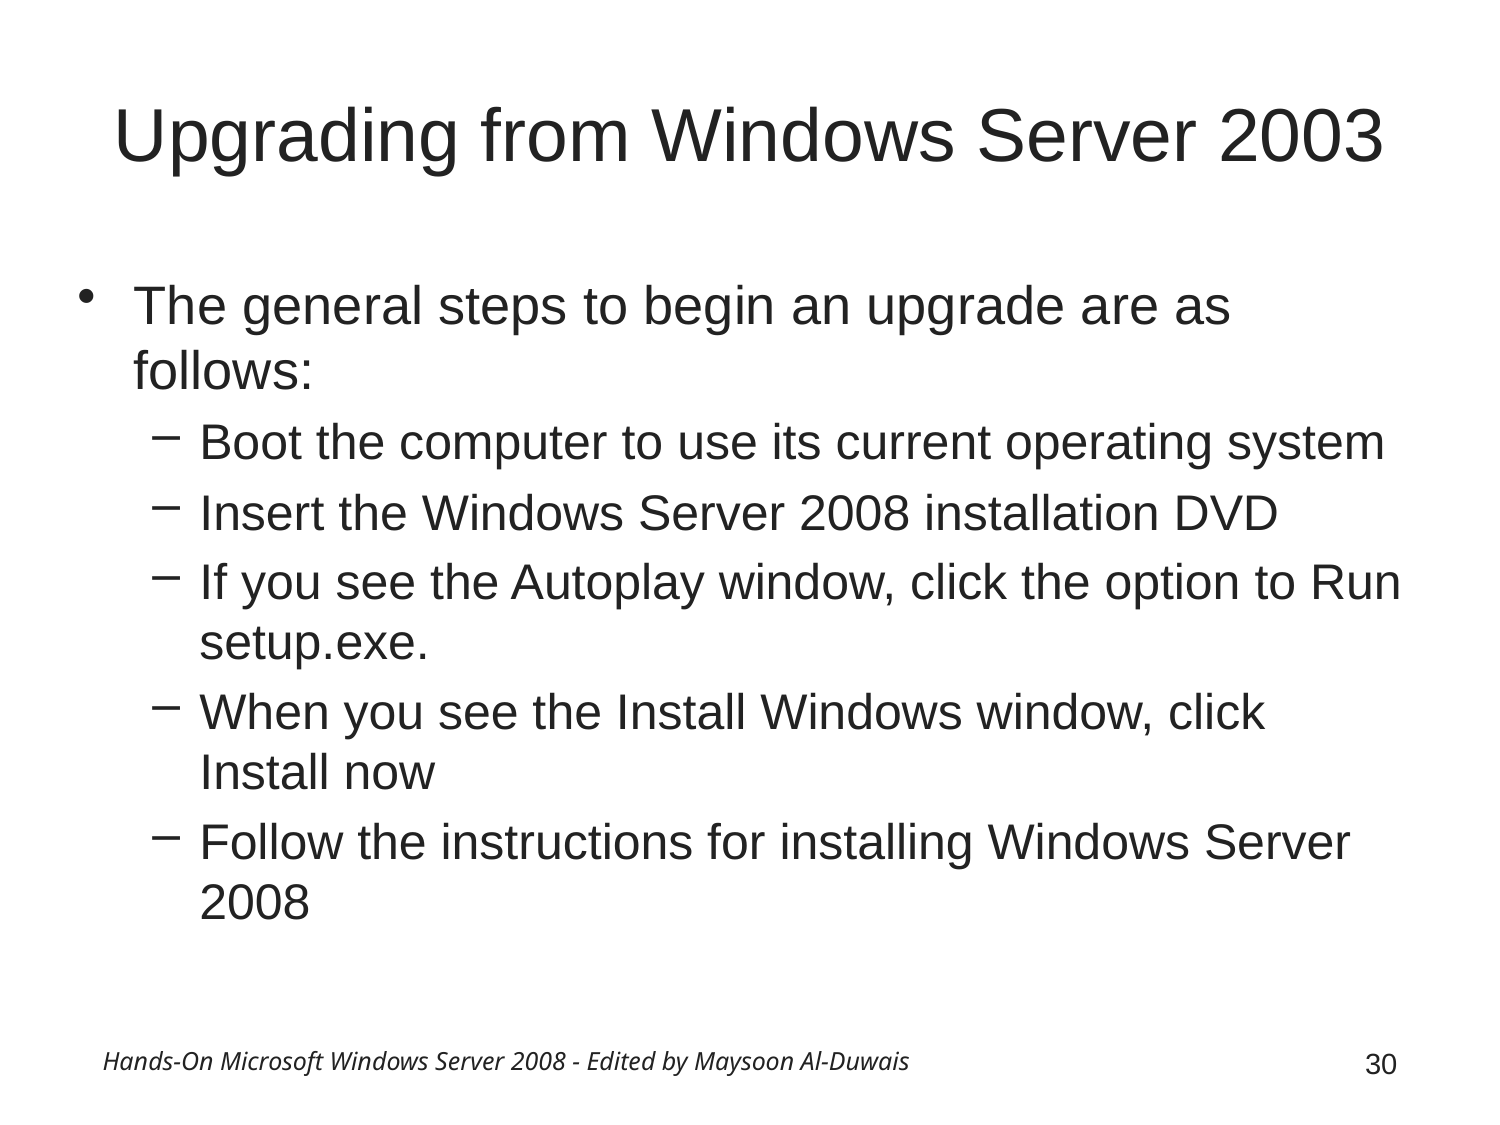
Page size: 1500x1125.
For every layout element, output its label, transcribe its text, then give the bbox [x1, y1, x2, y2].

title Upgrading from Windows Server 2003 [87, 37, 1413, 226]
footer Hands-On Microsoft Windows Server 2008 - Edited by Maysoon Al-Duwais [87, 1037, 1074, 1101]
list The general steps to begin an upgrade are as follows: Boot the computer to use its current operating system Insert the Windows Server 2008 installation DVD If you see the Autoplay window, click the option to Run setup.exe. When you see the Install Windows window, click Install now Follow the instructions for installing Windows Server 2008 [62, 262, 1426, 1013]
slide_number 30 [1074, 1037, 1413, 1101]
